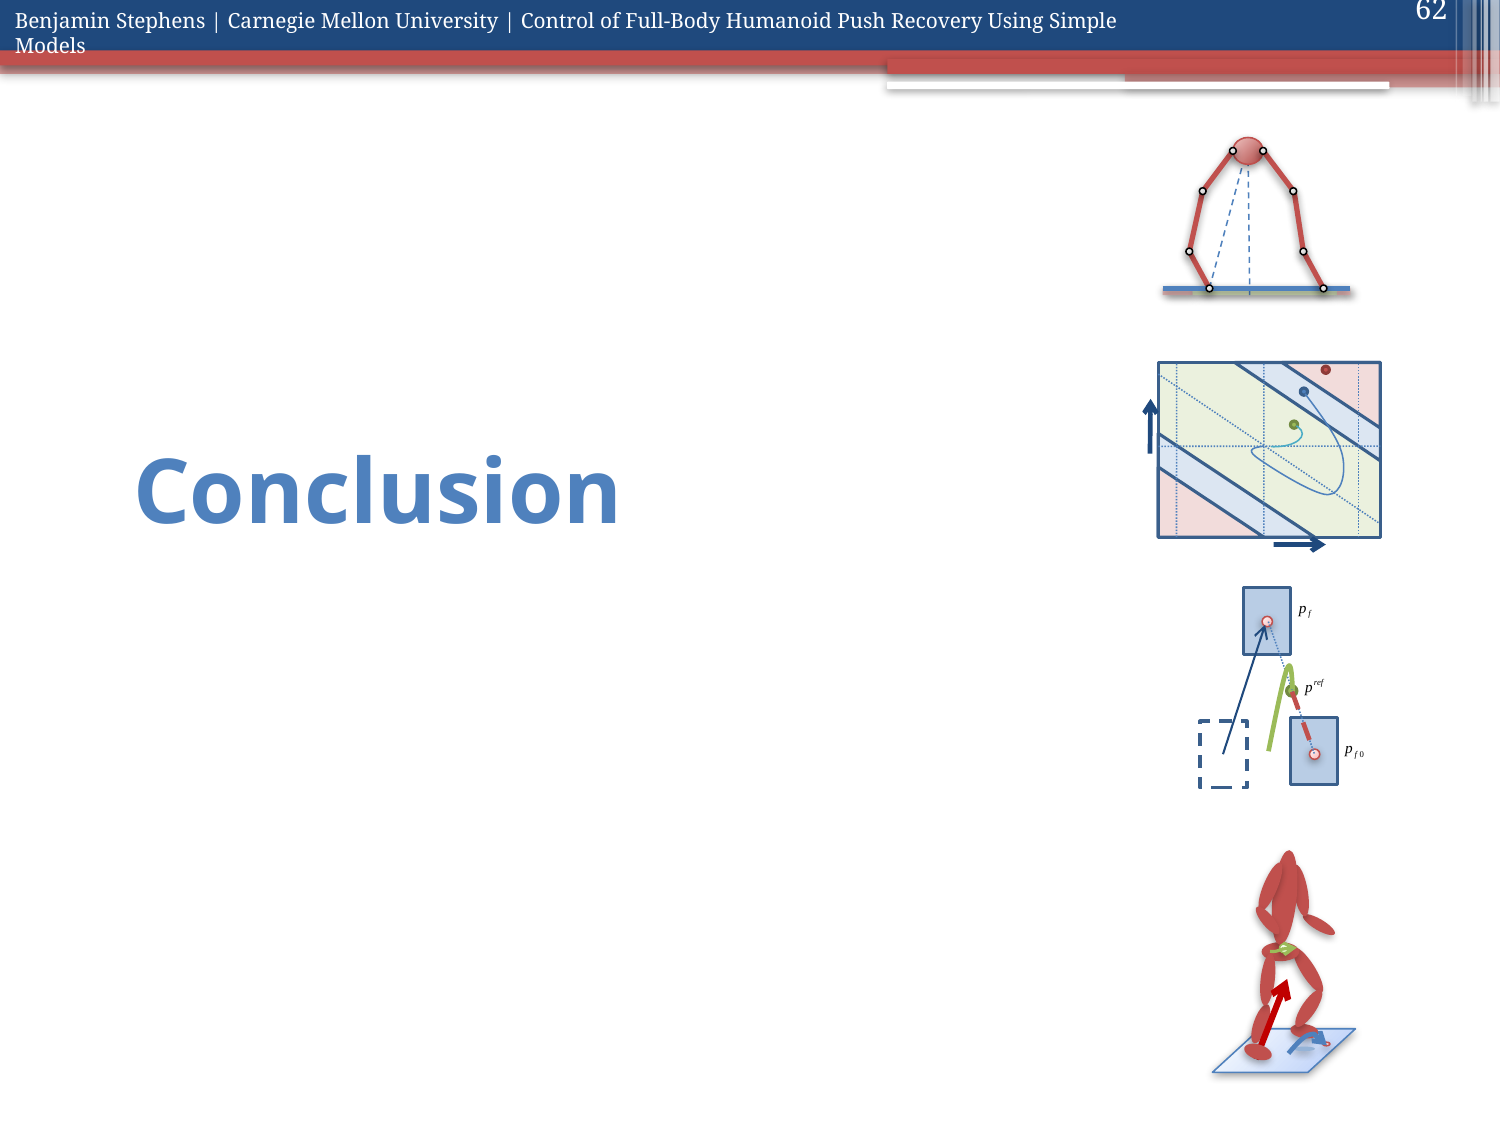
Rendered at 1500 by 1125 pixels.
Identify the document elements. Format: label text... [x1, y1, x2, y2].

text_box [1212, 849, 1356, 1073]
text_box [1162, 137, 1351, 296]
title Conclusion [118, 324, 1138, 549]
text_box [1199, 587, 1367, 789]
slide_number 62 [1374, 0, 1463, 38]
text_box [1149, 362, 1381, 545]
